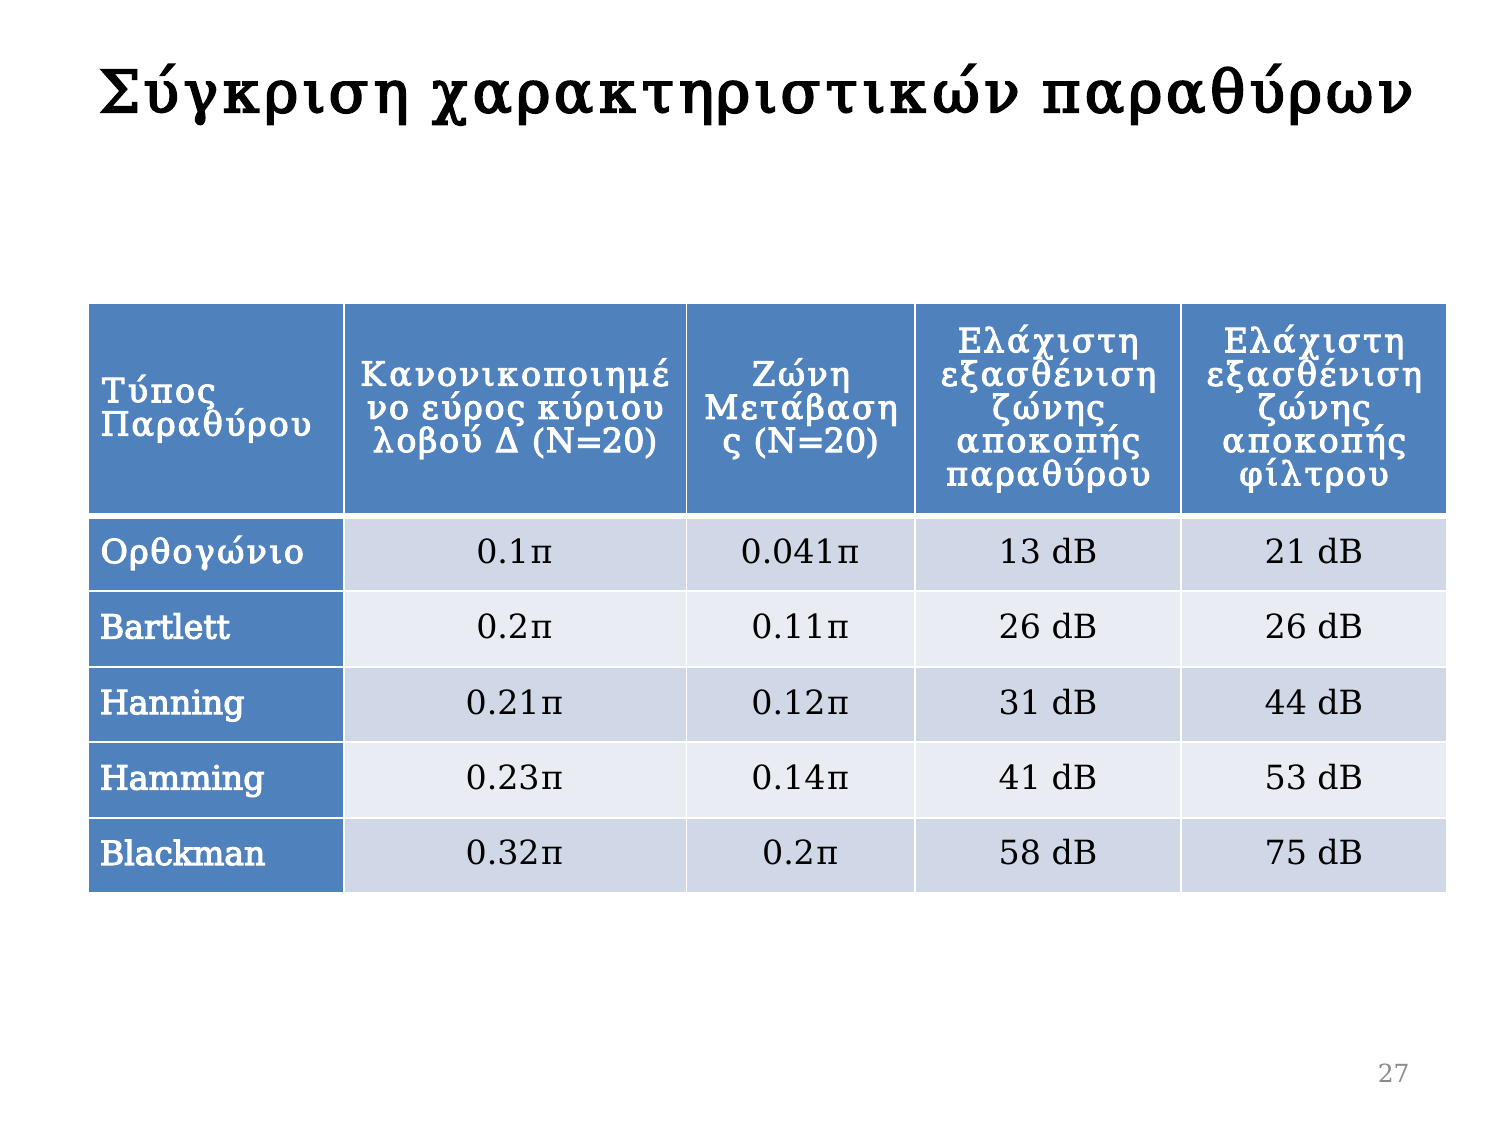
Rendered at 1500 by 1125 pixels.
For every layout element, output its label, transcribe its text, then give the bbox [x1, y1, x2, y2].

table_cell 0.12π [687, 668, 914, 741]
slide_number 27 [1222, 1042, 1425, 1103]
table_cell 0.32π [345, 819, 686, 892]
table_header Ελάχιστη εξασθένιση ζώνης αποκοπής παραθύρου [916, 304, 1180, 513]
table_header Κανονικοποιημένο εύρος κύριου λοβού Δ (Ν=20) [345, 304, 686, 513]
table_header Ελάχιστη εξασθένιση ζώνης αποκοπής φίλτρου [1182, 304, 1446, 513]
table_cell 75 dB [1182, 819, 1446, 892]
table_cell 0.1π [345, 519, 686, 590]
table_cell 0.21π [345, 668, 686, 741]
table_cell 0.14π [687, 743, 914, 817]
table_cell 26 dB [916, 592, 1180, 666]
table_cell 0.11π [687, 592, 914, 666]
table_header Ζώνη Μετάβασης (Ν=20) [687, 304, 914, 513]
table_cell 53 dB [1182, 743, 1446, 817]
table_cell 58 dB [916, 819, 1180, 892]
table_cell 0.2π [345, 592, 686, 666]
table_cell Hanning [89, 668, 343, 741]
table_cell 0.2π [687, 819, 914, 892]
table_cell 0.041π [687, 519, 914, 590]
table_cell 31 dB [916, 668, 1180, 741]
table_cell 13 dB [916, 519, 1180, 590]
table_cell 21 dB [1182, 519, 1446, 590]
table_cell Hamming [89, 743, 343, 817]
title Σύγκριση χαρακτηριστικών παραθύρων [29, 19, 1483, 159]
table_cell Ορθογώνιο [89, 519, 343, 590]
table_cell 0.23π [345, 743, 686, 817]
table_cell 44 dB [1182, 668, 1446, 741]
table_header Τύπος Παραθύρου [89, 304, 343, 513]
table_cell Bartlett [89, 592, 343, 666]
table_cell Blackman [89, 819, 343, 892]
table_cell 41 dB [916, 743, 1180, 817]
table_cell 26 dB [1182, 592, 1446, 666]
